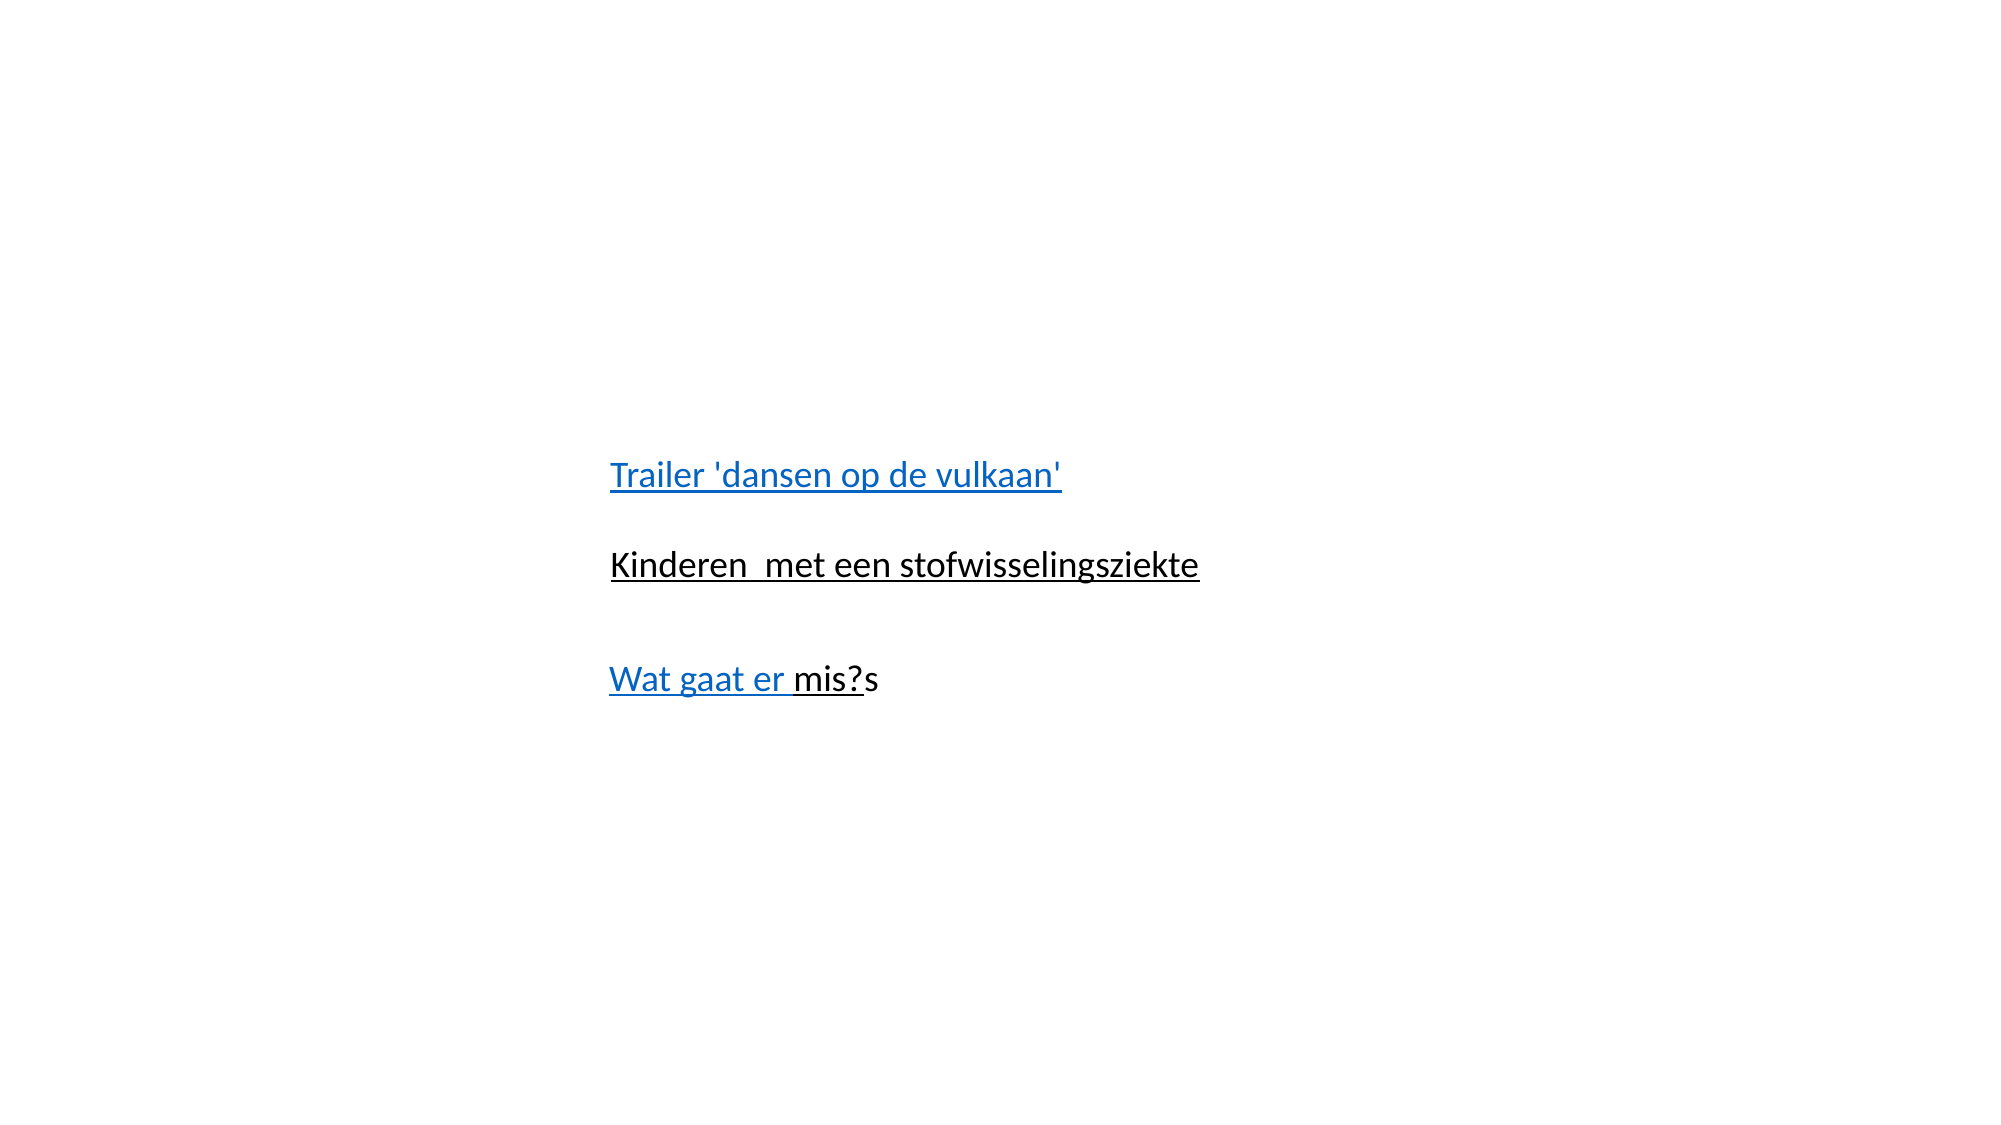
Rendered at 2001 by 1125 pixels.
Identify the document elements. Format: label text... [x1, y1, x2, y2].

text_box Wat gaat er mis?s [594, 646, 894, 707]
text_box Trailer 'dansen op de vulkaan' [595, 442, 1077, 503]
text_box Kinderen met een stofwisselingsziekte [595, 532, 1226, 592]
